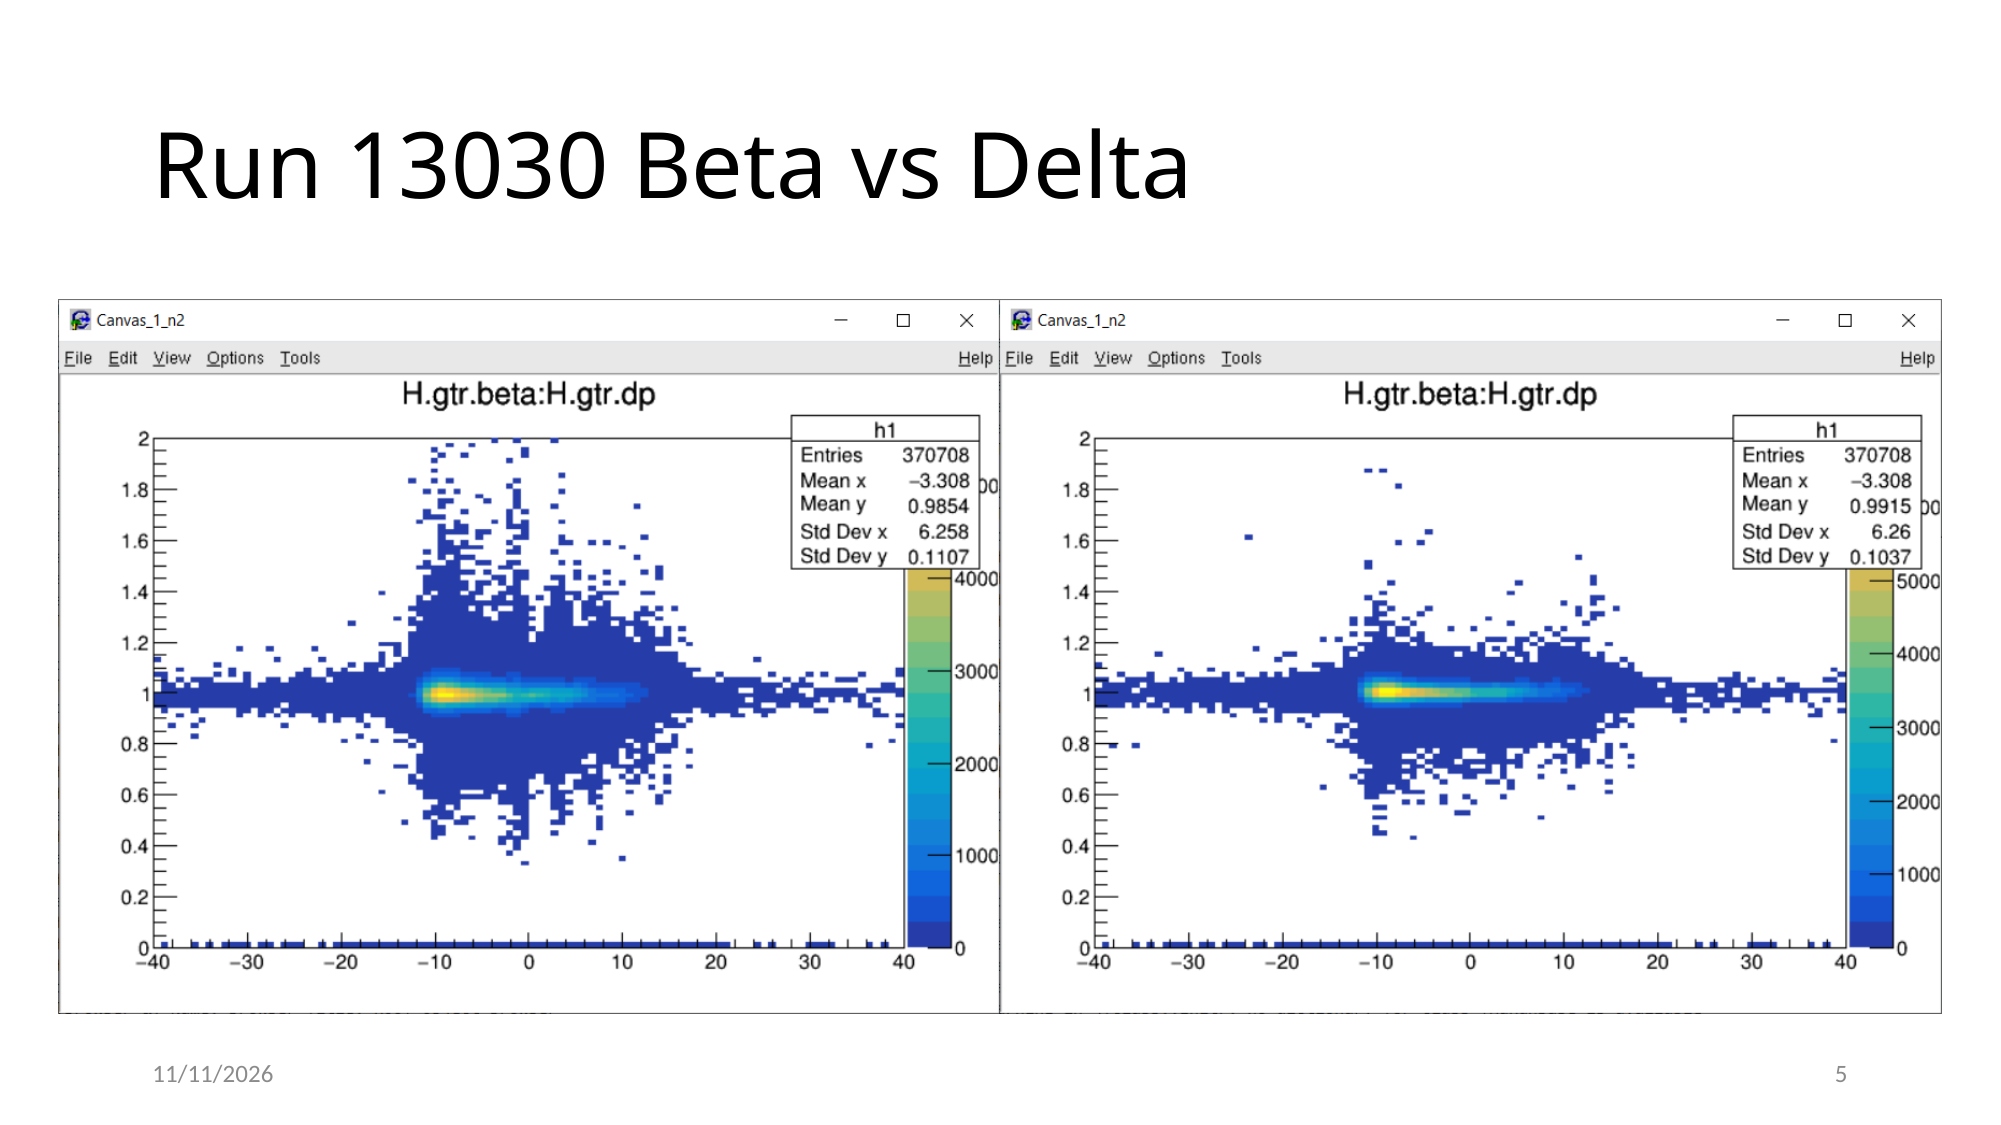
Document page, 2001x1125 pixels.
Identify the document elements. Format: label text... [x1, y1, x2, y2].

slide_number 5 [1412, 1042, 1863, 1103]
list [58, 299, 999, 1014]
picture [999, 299, 1942, 1014]
title Run 13030 Beta vs Delta [137, 59, 1863, 278]
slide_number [137, 1042, 588, 1103]
